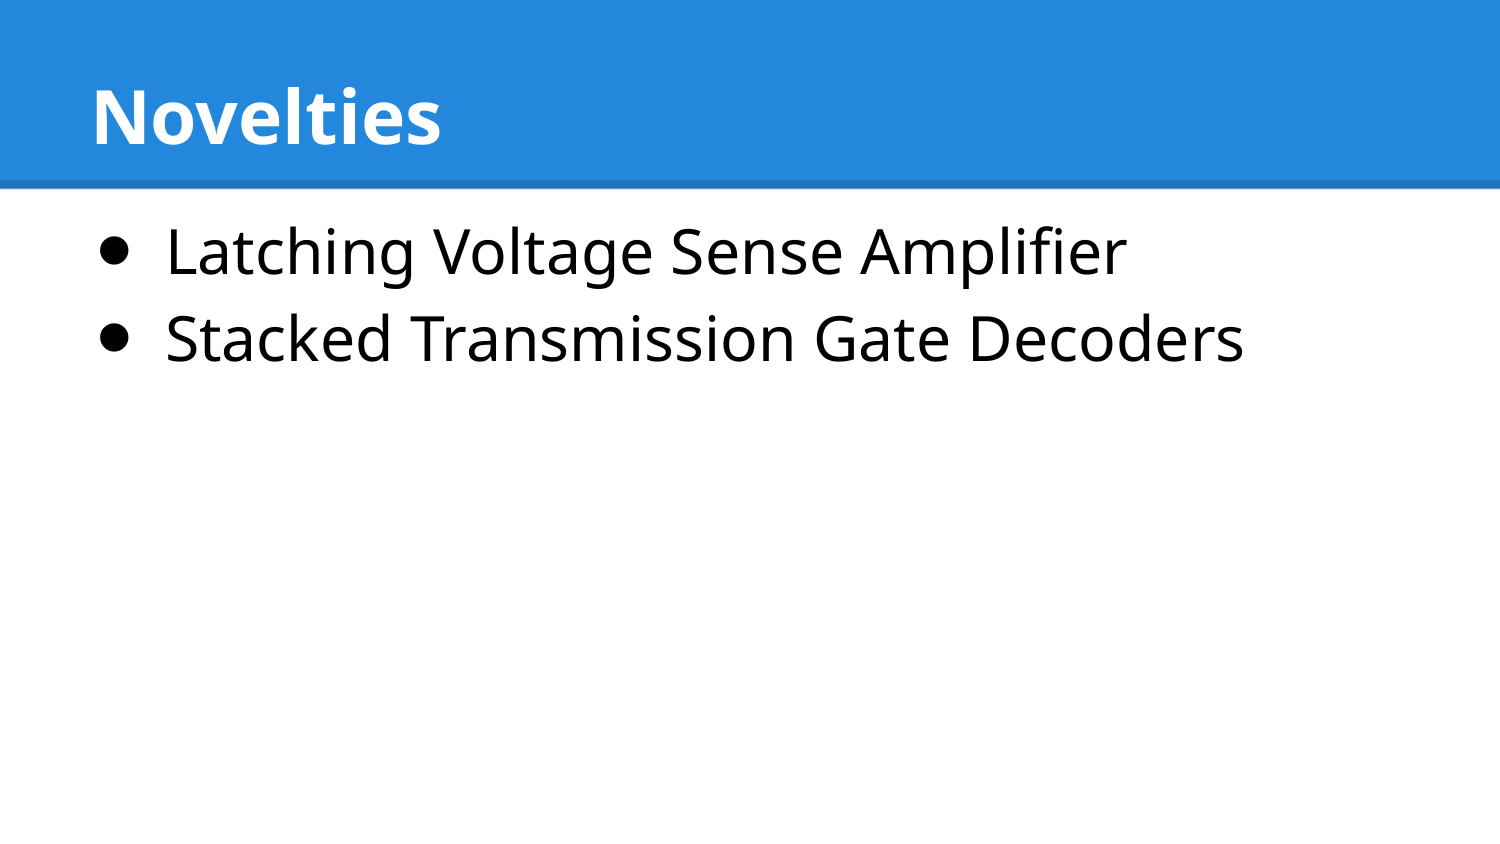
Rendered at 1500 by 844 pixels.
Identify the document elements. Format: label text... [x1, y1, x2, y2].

title Novelties [75, 33, 1425, 175]
list Latching Voltage Sense Amplifier Stacked Transmission Gate Decoders [75, 196, 1425, 808]
